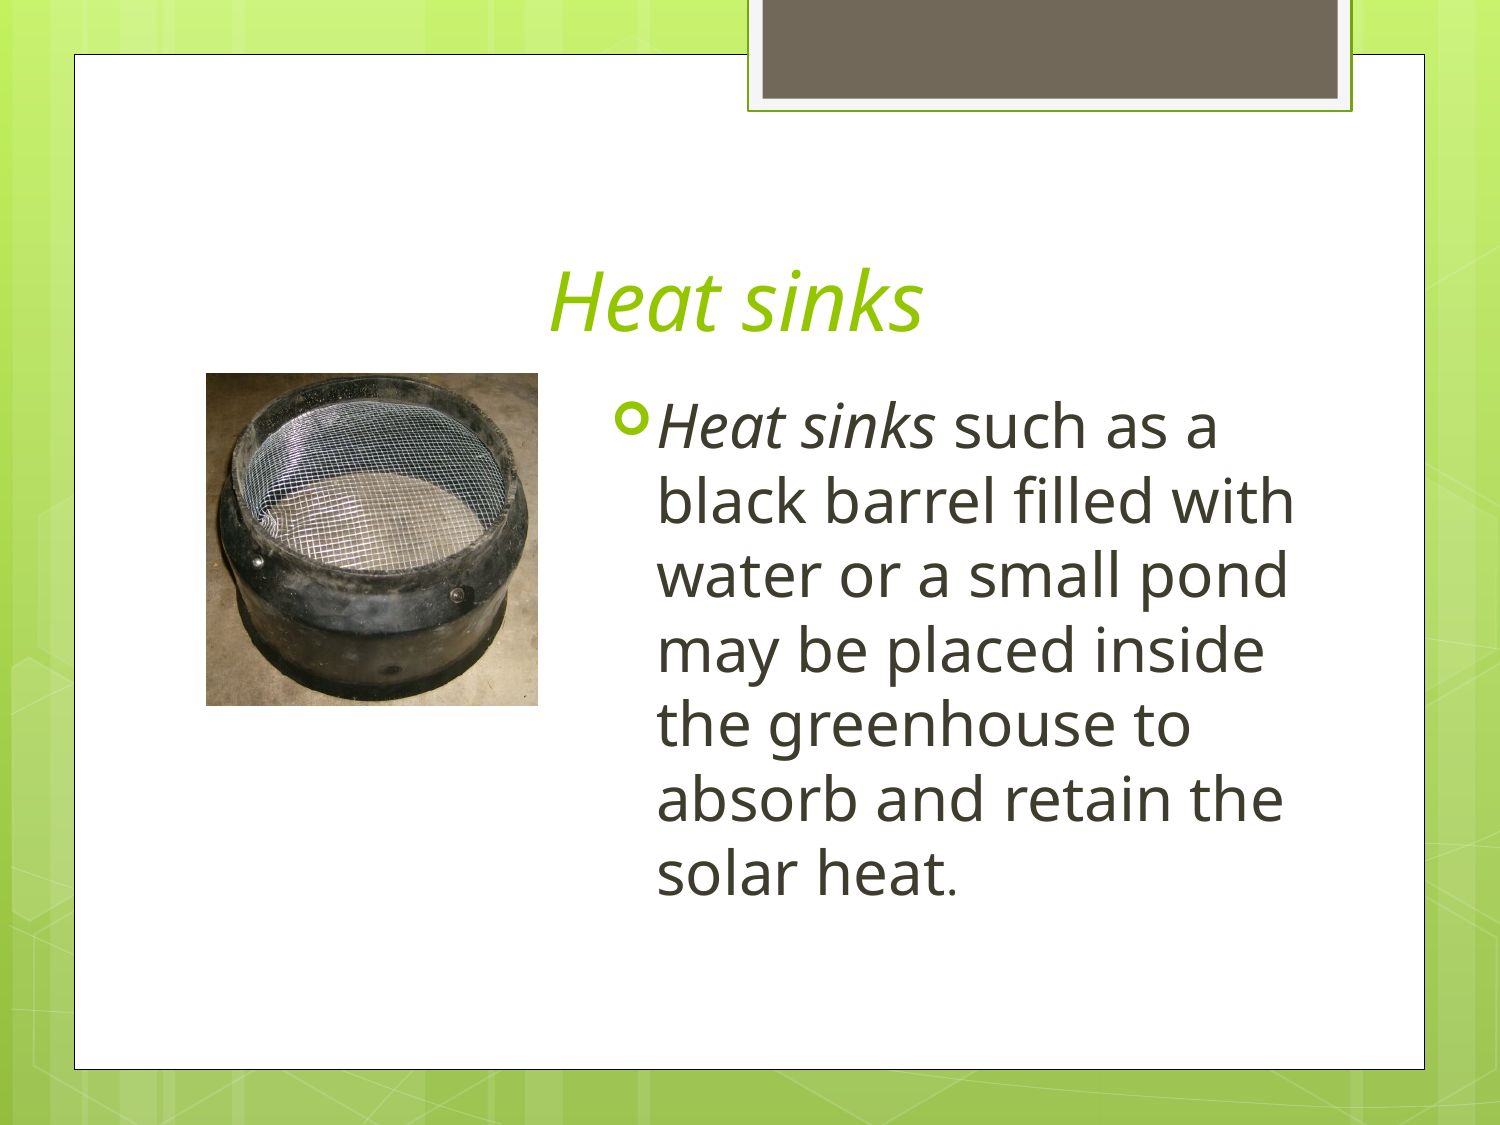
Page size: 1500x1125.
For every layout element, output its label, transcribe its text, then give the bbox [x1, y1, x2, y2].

picture [206, 373, 538, 706]
title Heat sinks [171, 168, 1324, 357]
list Heat sinks such as a black barrel filled with water or a small pond may be placed inside the greenhouse to absorb and retain the solar heat. [584, 379, 1323, 953]
